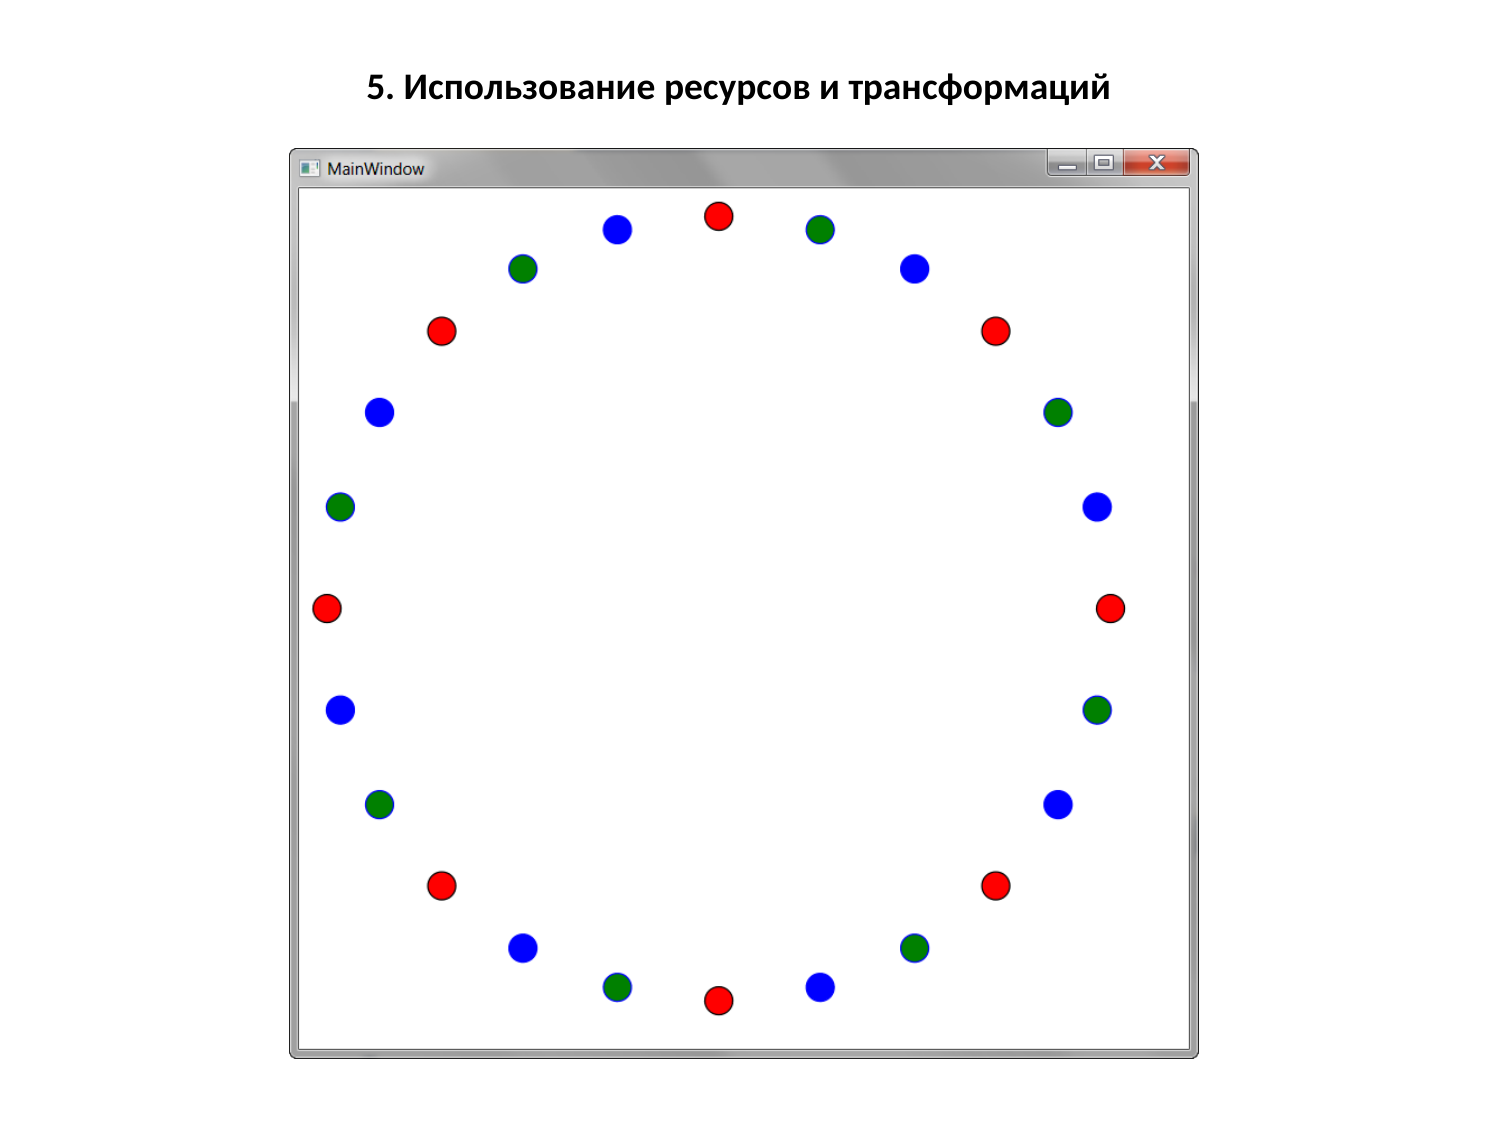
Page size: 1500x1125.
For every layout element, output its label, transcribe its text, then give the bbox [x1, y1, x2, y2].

text_box 5. Использование ресурсов и трансформаций [351, 54, 1127, 115]
picture [288, 148, 1200, 1059]
